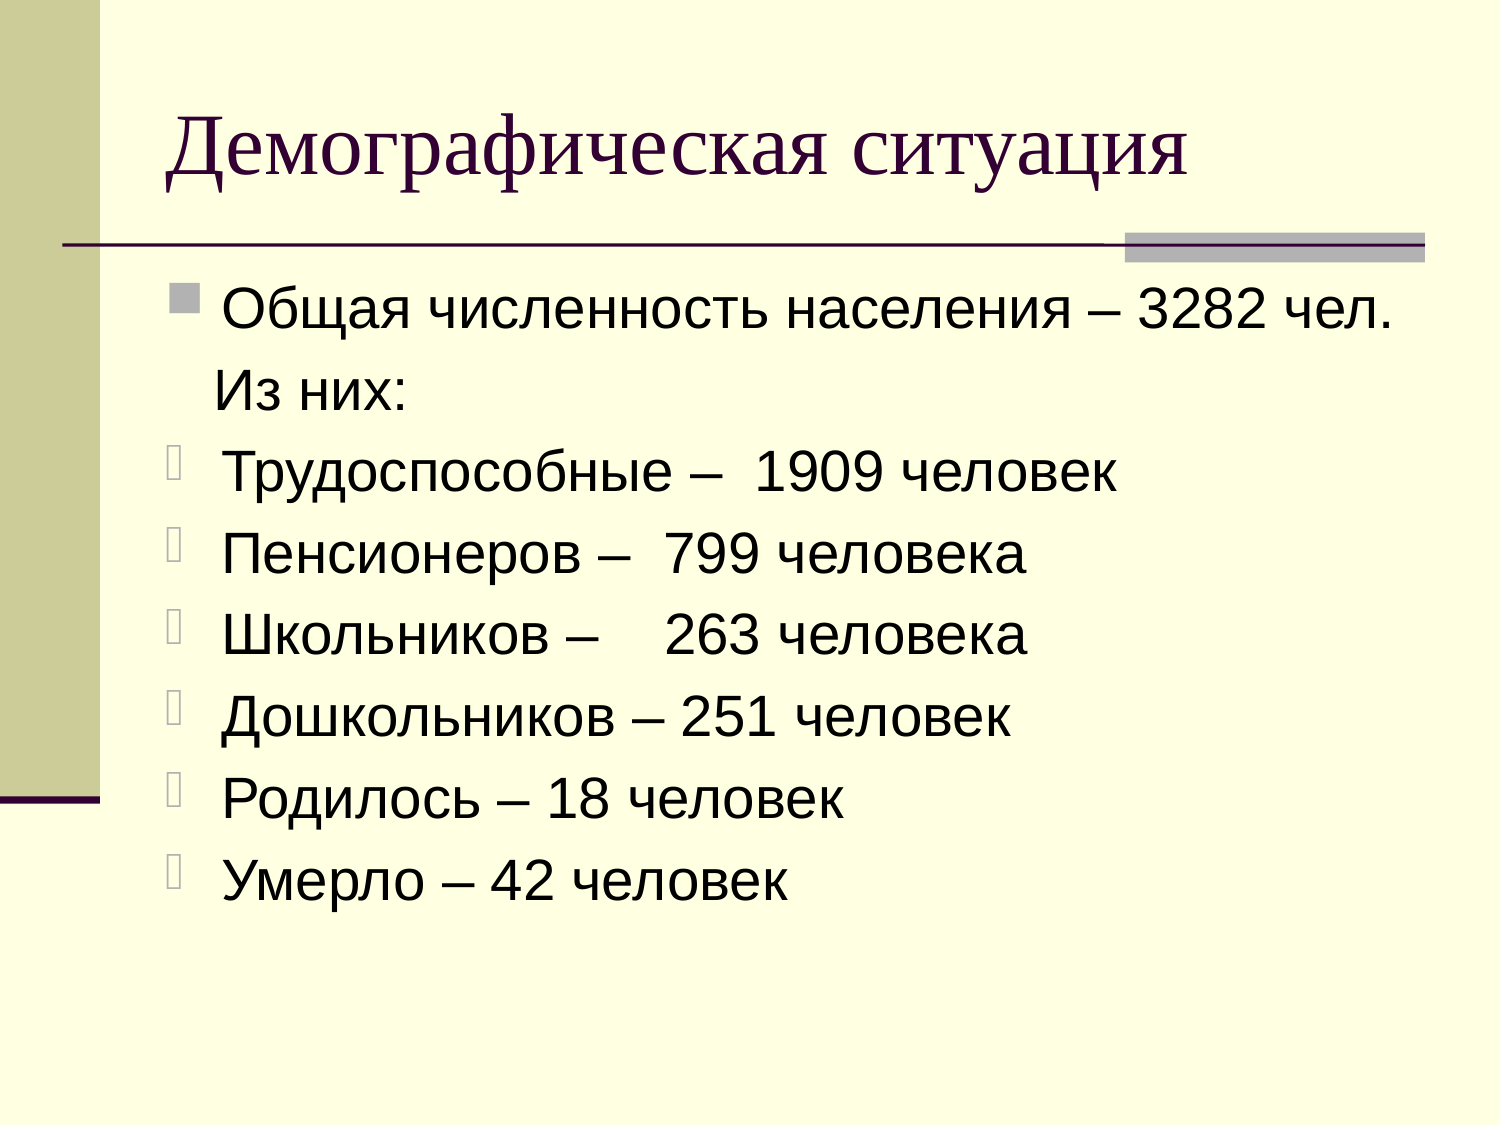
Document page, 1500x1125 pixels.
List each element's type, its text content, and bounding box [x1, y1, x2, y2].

list Общая численность населения – 3282 чел. Из них: Трудоспособные – 1909 человек Пенсионеров – 799 человека Школьников – 263 человека Дошкольников – 251 человек Родилось – 18 человек Умерло – 42 человек [149, 262, 1426, 1006]
title Демографическая ситуация [149, 45, 1426, 234]
